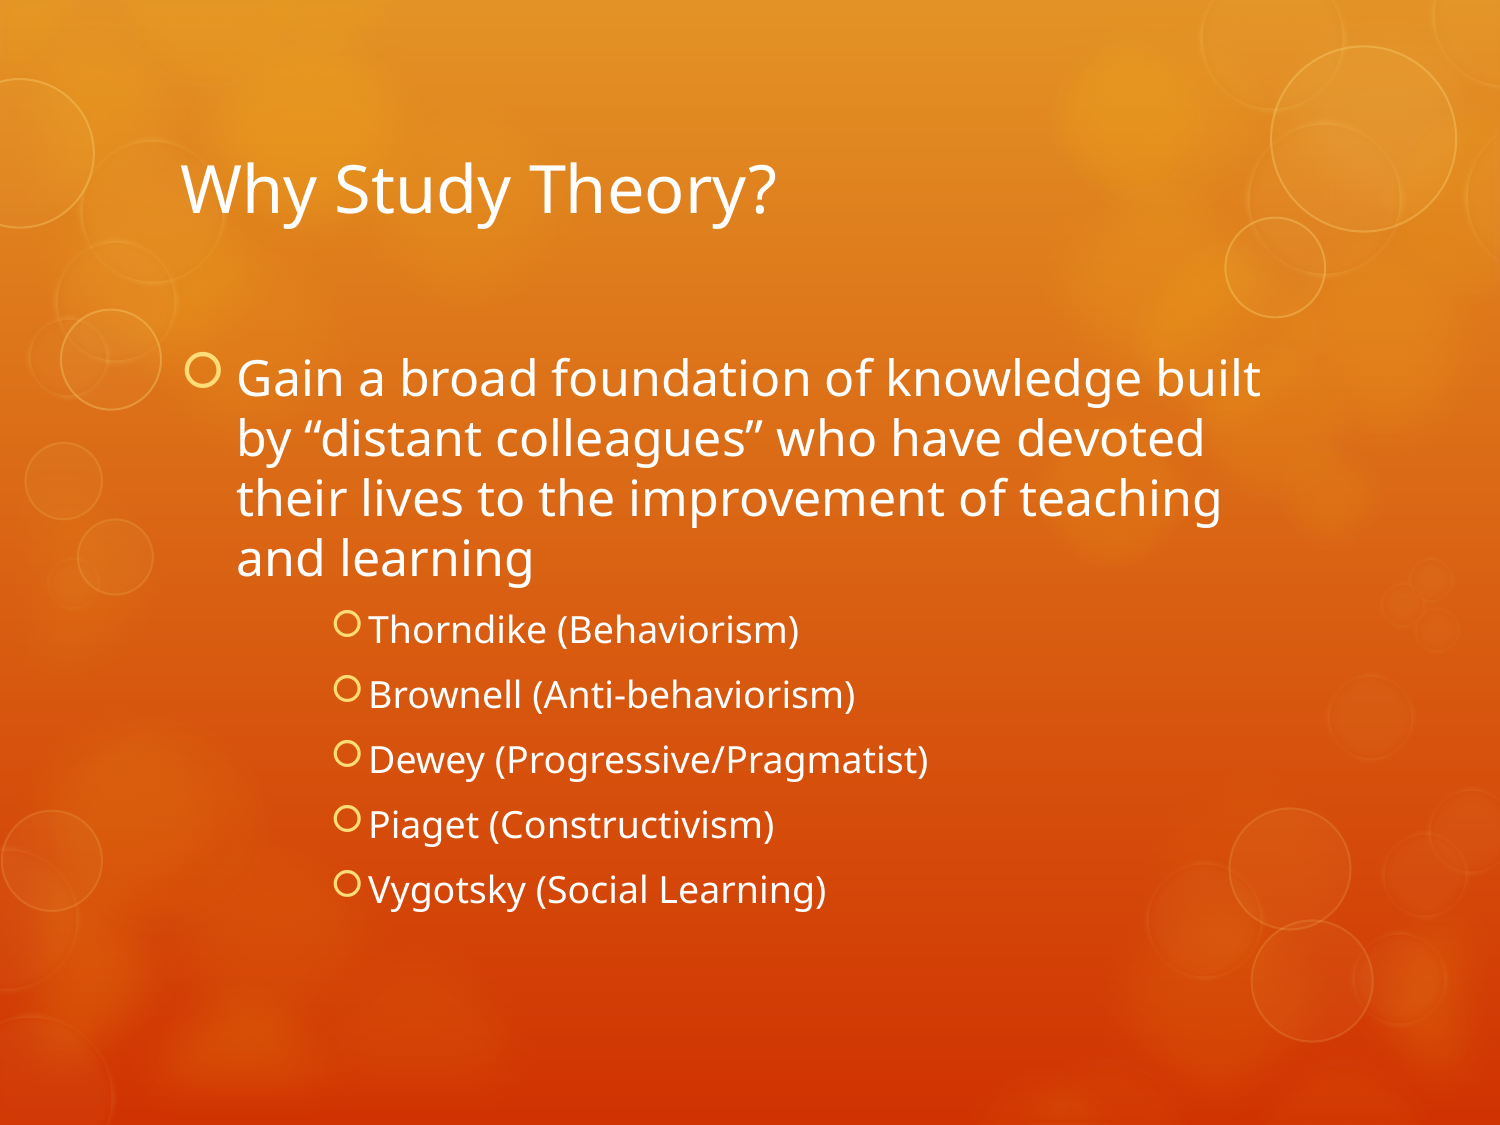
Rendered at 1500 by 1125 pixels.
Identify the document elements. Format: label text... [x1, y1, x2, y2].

list Gain a broad foundation of knowledge built by “distant colleagues” who have devoted their lives to the improvement of teaching and learning Thorndike (Behaviorism) Brownell (Anti-behaviorism) Dewey (Progressive/Pragmatist) Piaget (Constructivism) Vygotsky (Social Learning) [165, 296, 1335, 962]
title Why Study Theory? [165, 110, 1335, 263]
